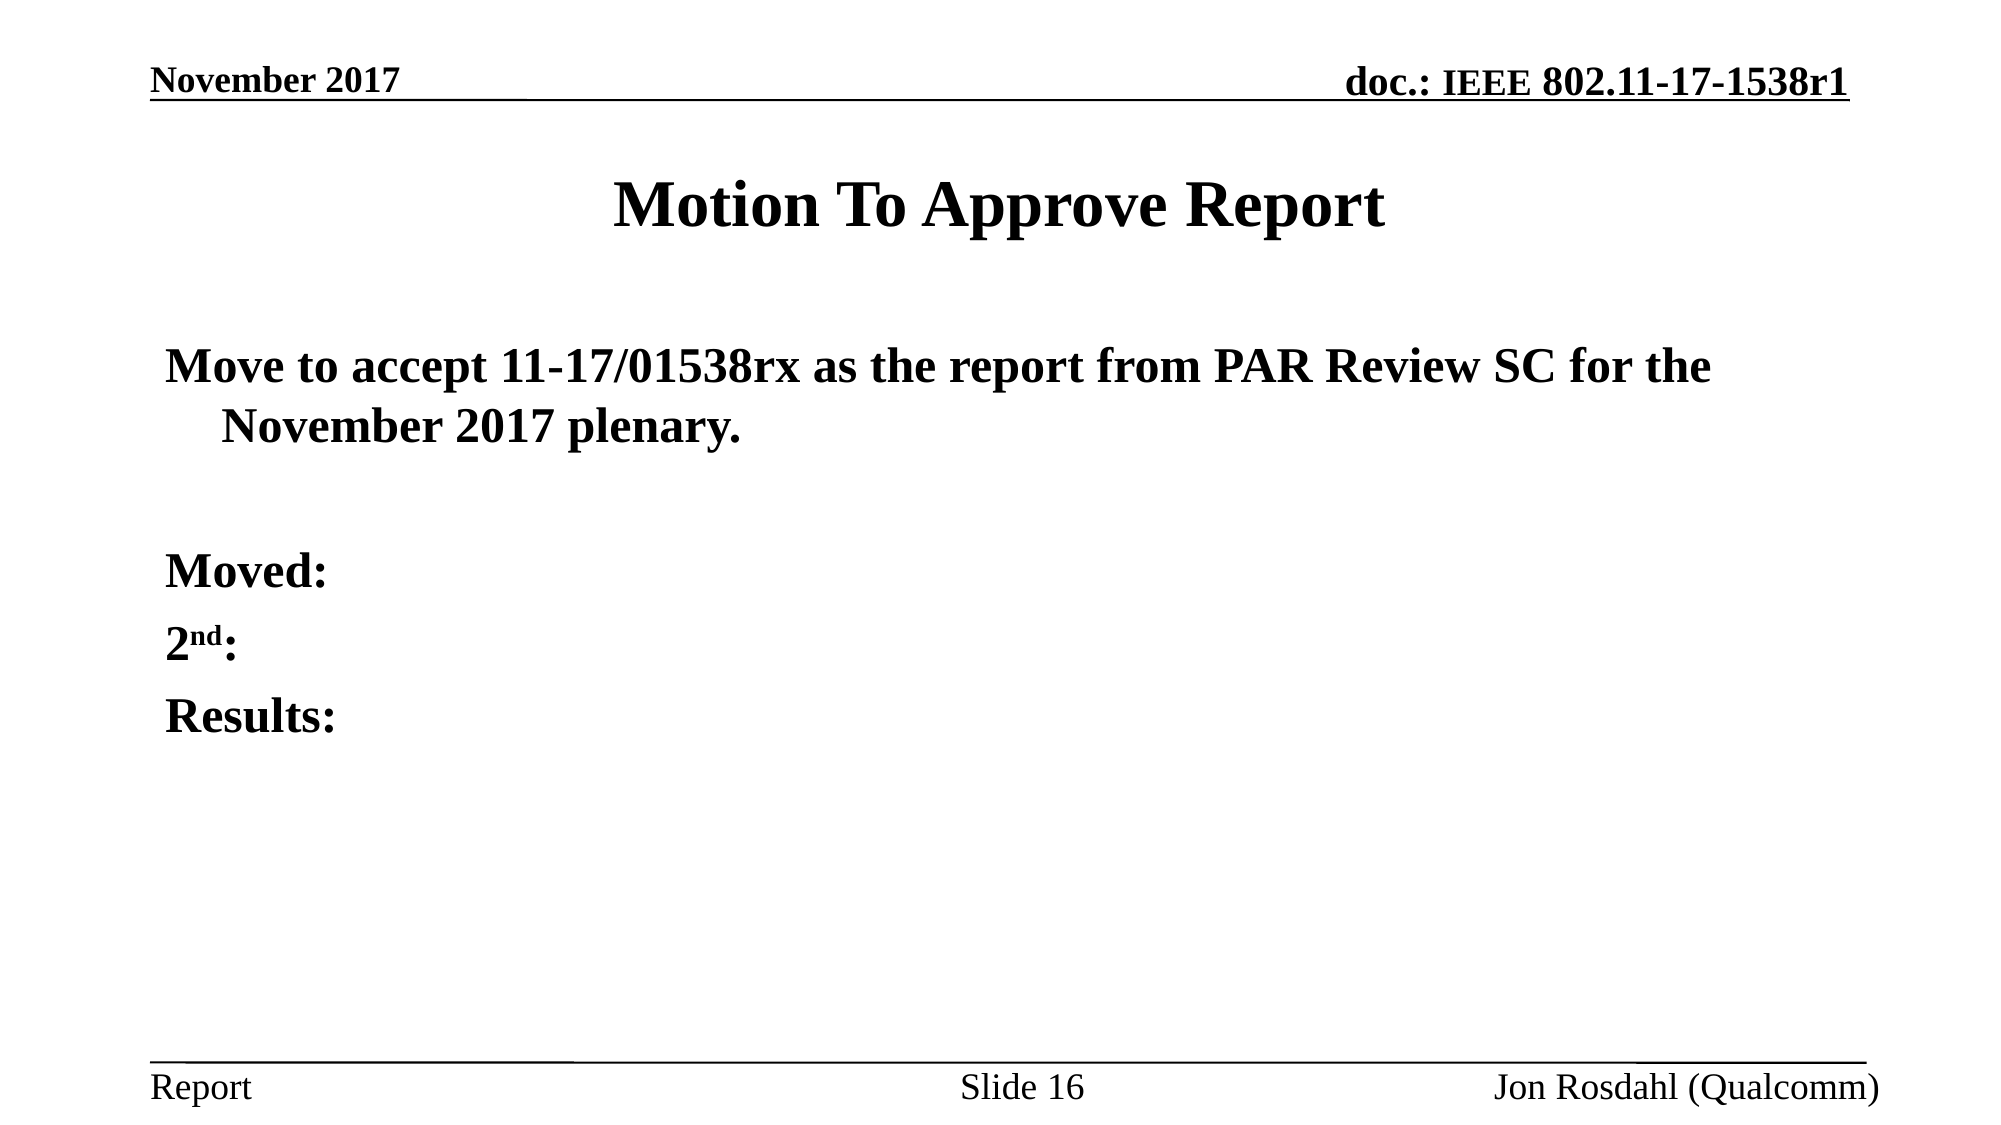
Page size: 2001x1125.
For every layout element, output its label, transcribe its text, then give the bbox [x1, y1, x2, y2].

title Motion To Approve Report [149, 112, 1850, 288]
slide_number Slide 16 [950, 1061, 1095, 1125]
list Move to accept 11-17/01538rx as the report from PAR Review SC for the November 2017 plenary. Moved: 2nd: Results: [149, 324, 1850, 1000]
footer Jon Rosdahl (Qualcomm) [1436, 1061, 1881, 1108]
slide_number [149, 49, 431, 100]
